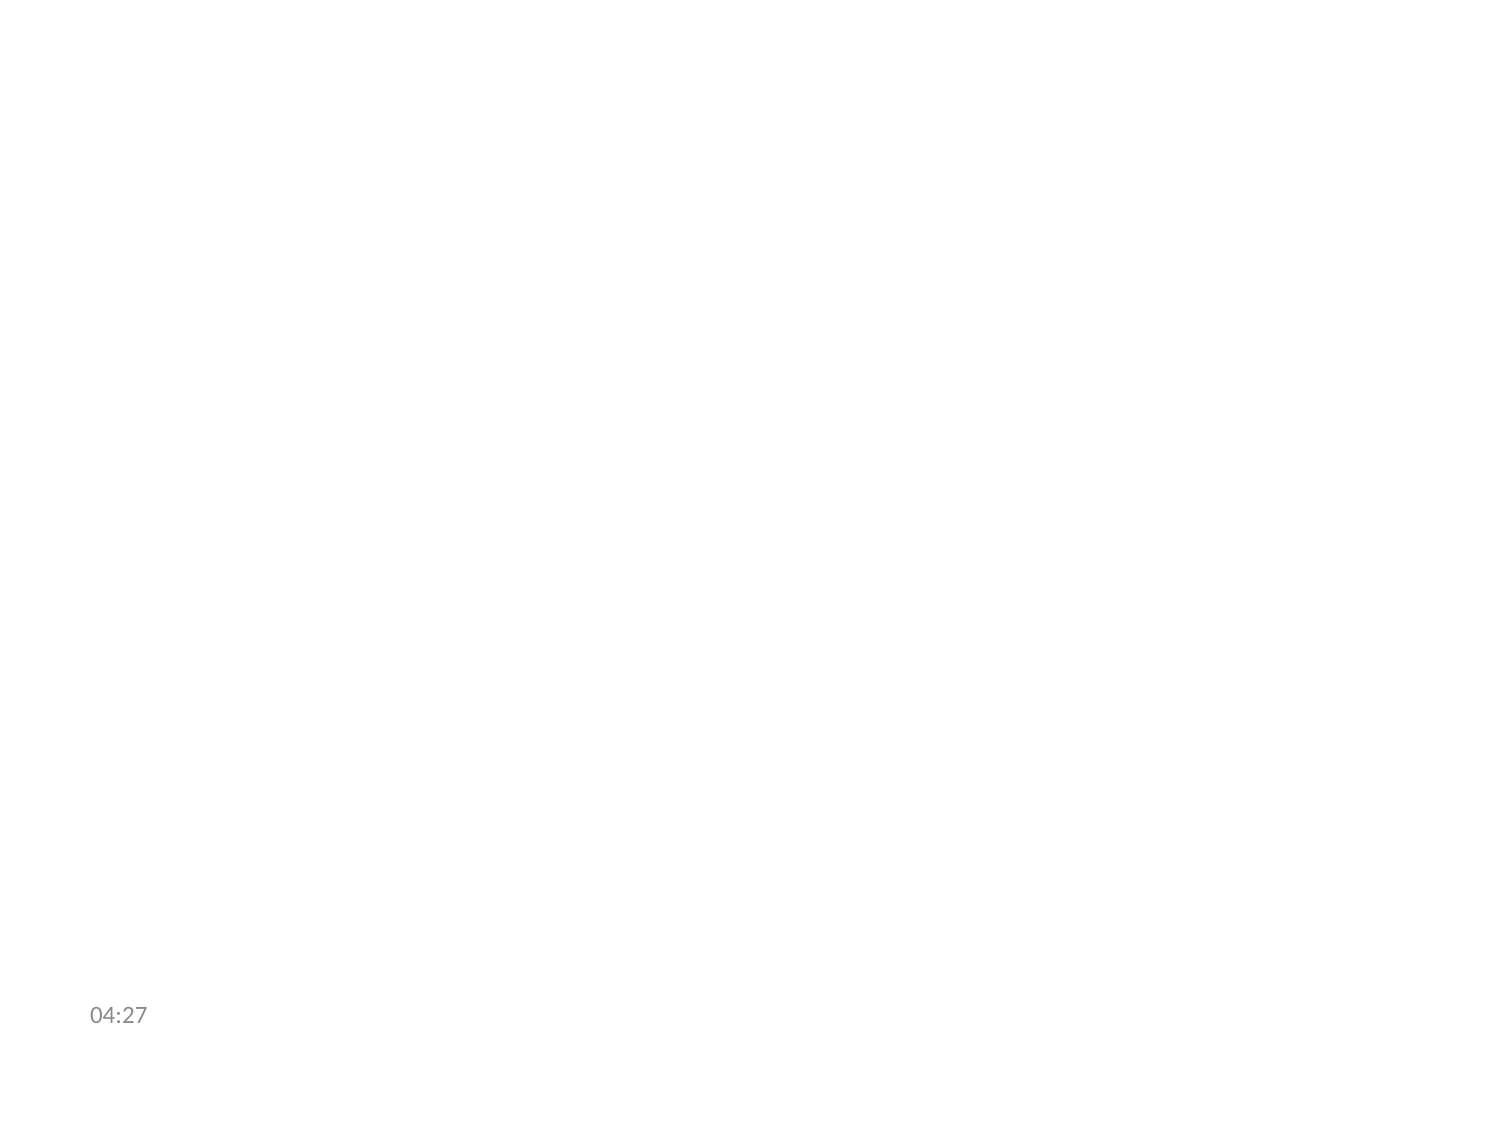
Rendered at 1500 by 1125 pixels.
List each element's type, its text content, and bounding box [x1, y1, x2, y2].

text_box 15:35 [75, 983, 425, 1044]
